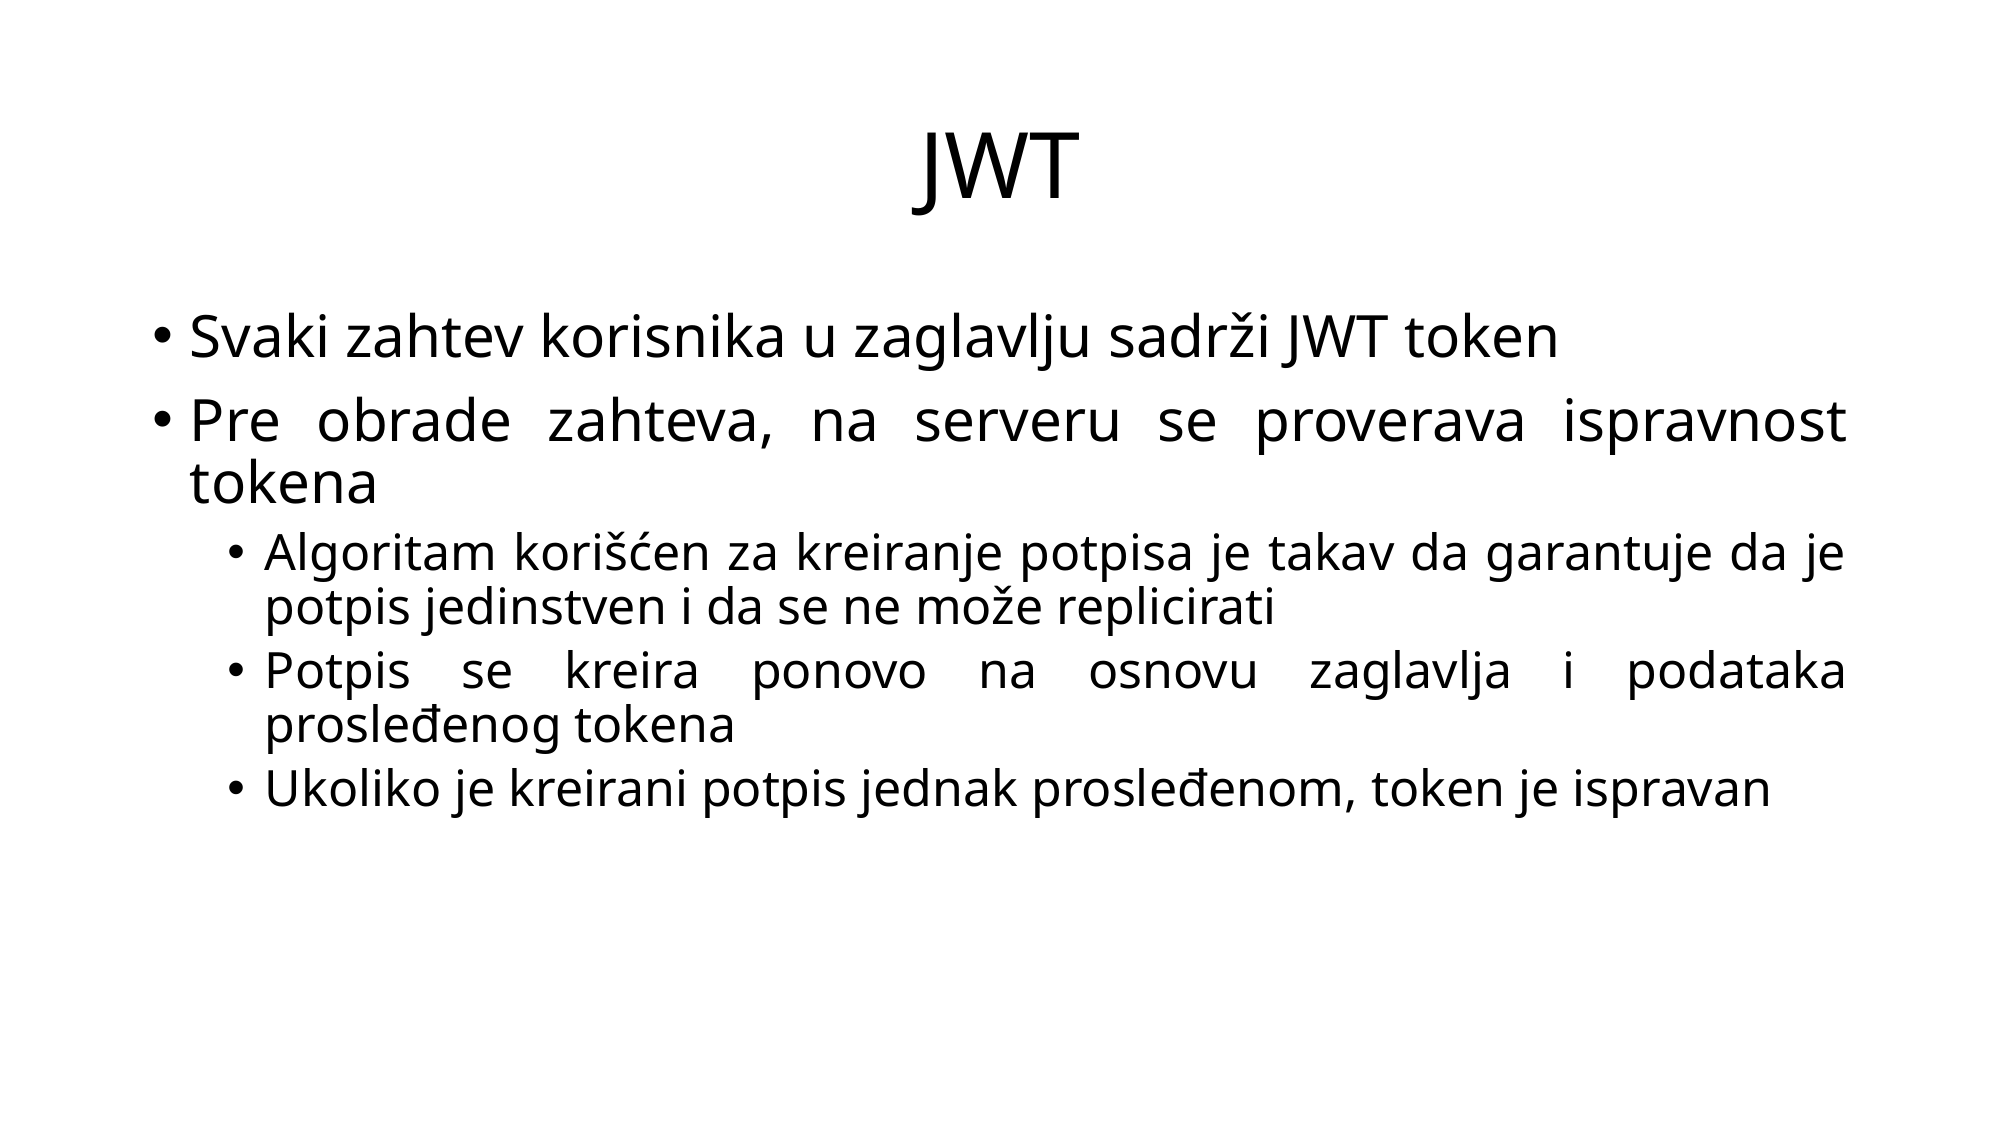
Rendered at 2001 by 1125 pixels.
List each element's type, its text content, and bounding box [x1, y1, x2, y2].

title JWT [137, 59, 1863, 278]
list Svaki zahtev korisnika u zaglavlju sadrži JWT token Pre obrade zahteva, na serveru se proverava ispravnost tokena Algoritam korišćen za kreiranje potpisa je takav da garantuje da je potpis jedinstven i da se ne može replicirati Potpis se kreira ponovo na osnovu zaglavlja i podataka prosleđenog tokena Ukoliko je kreirani potpis jednak prosleđenom, token je ispravan [137, 299, 1863, 1014]
